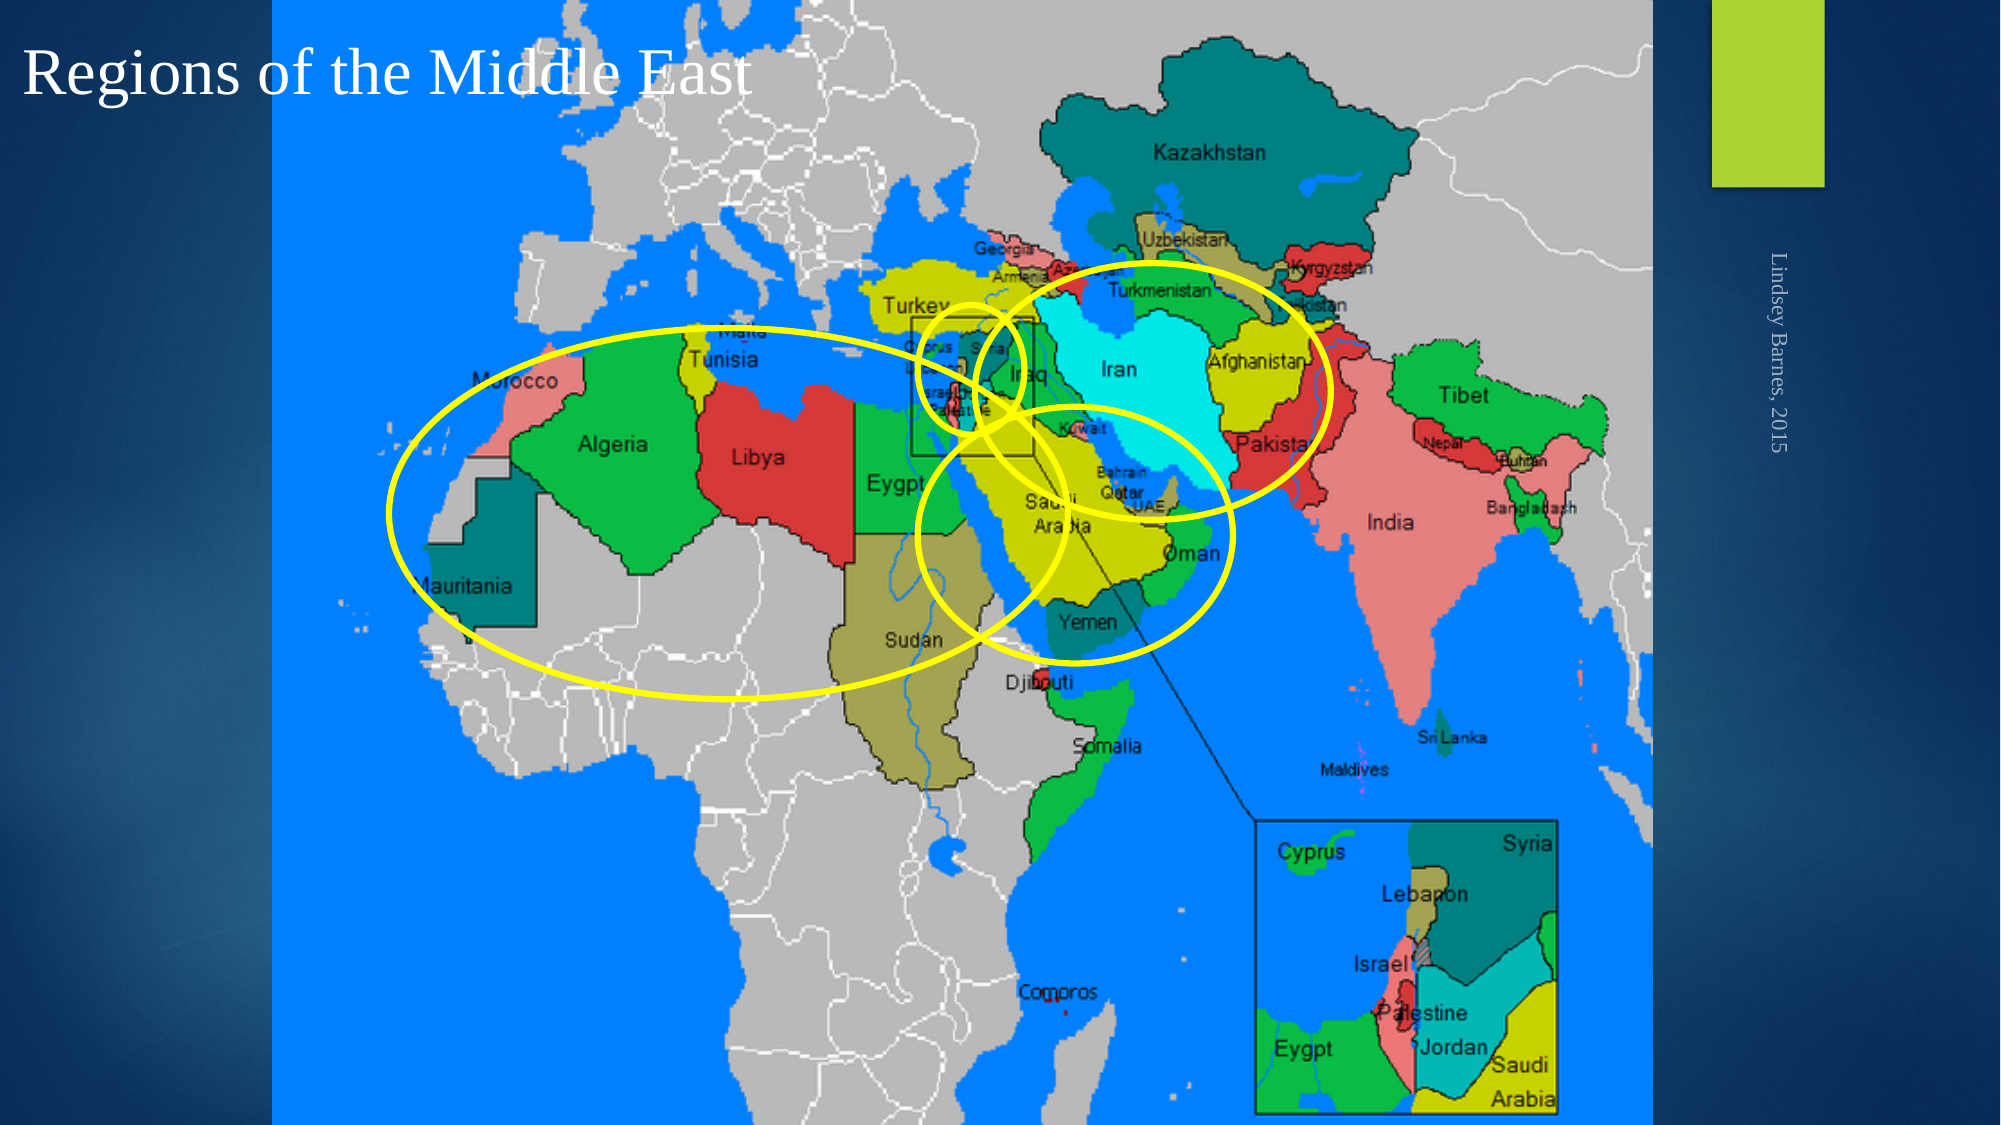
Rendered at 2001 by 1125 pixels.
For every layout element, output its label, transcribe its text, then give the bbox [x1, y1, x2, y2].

footer Lindsey Barnes, 2015 [1760, 237, 1811, 871]
picture [0, 0, 1653, 1125]
text_box Regions of the Middle East [7, 20, 267, 115]
